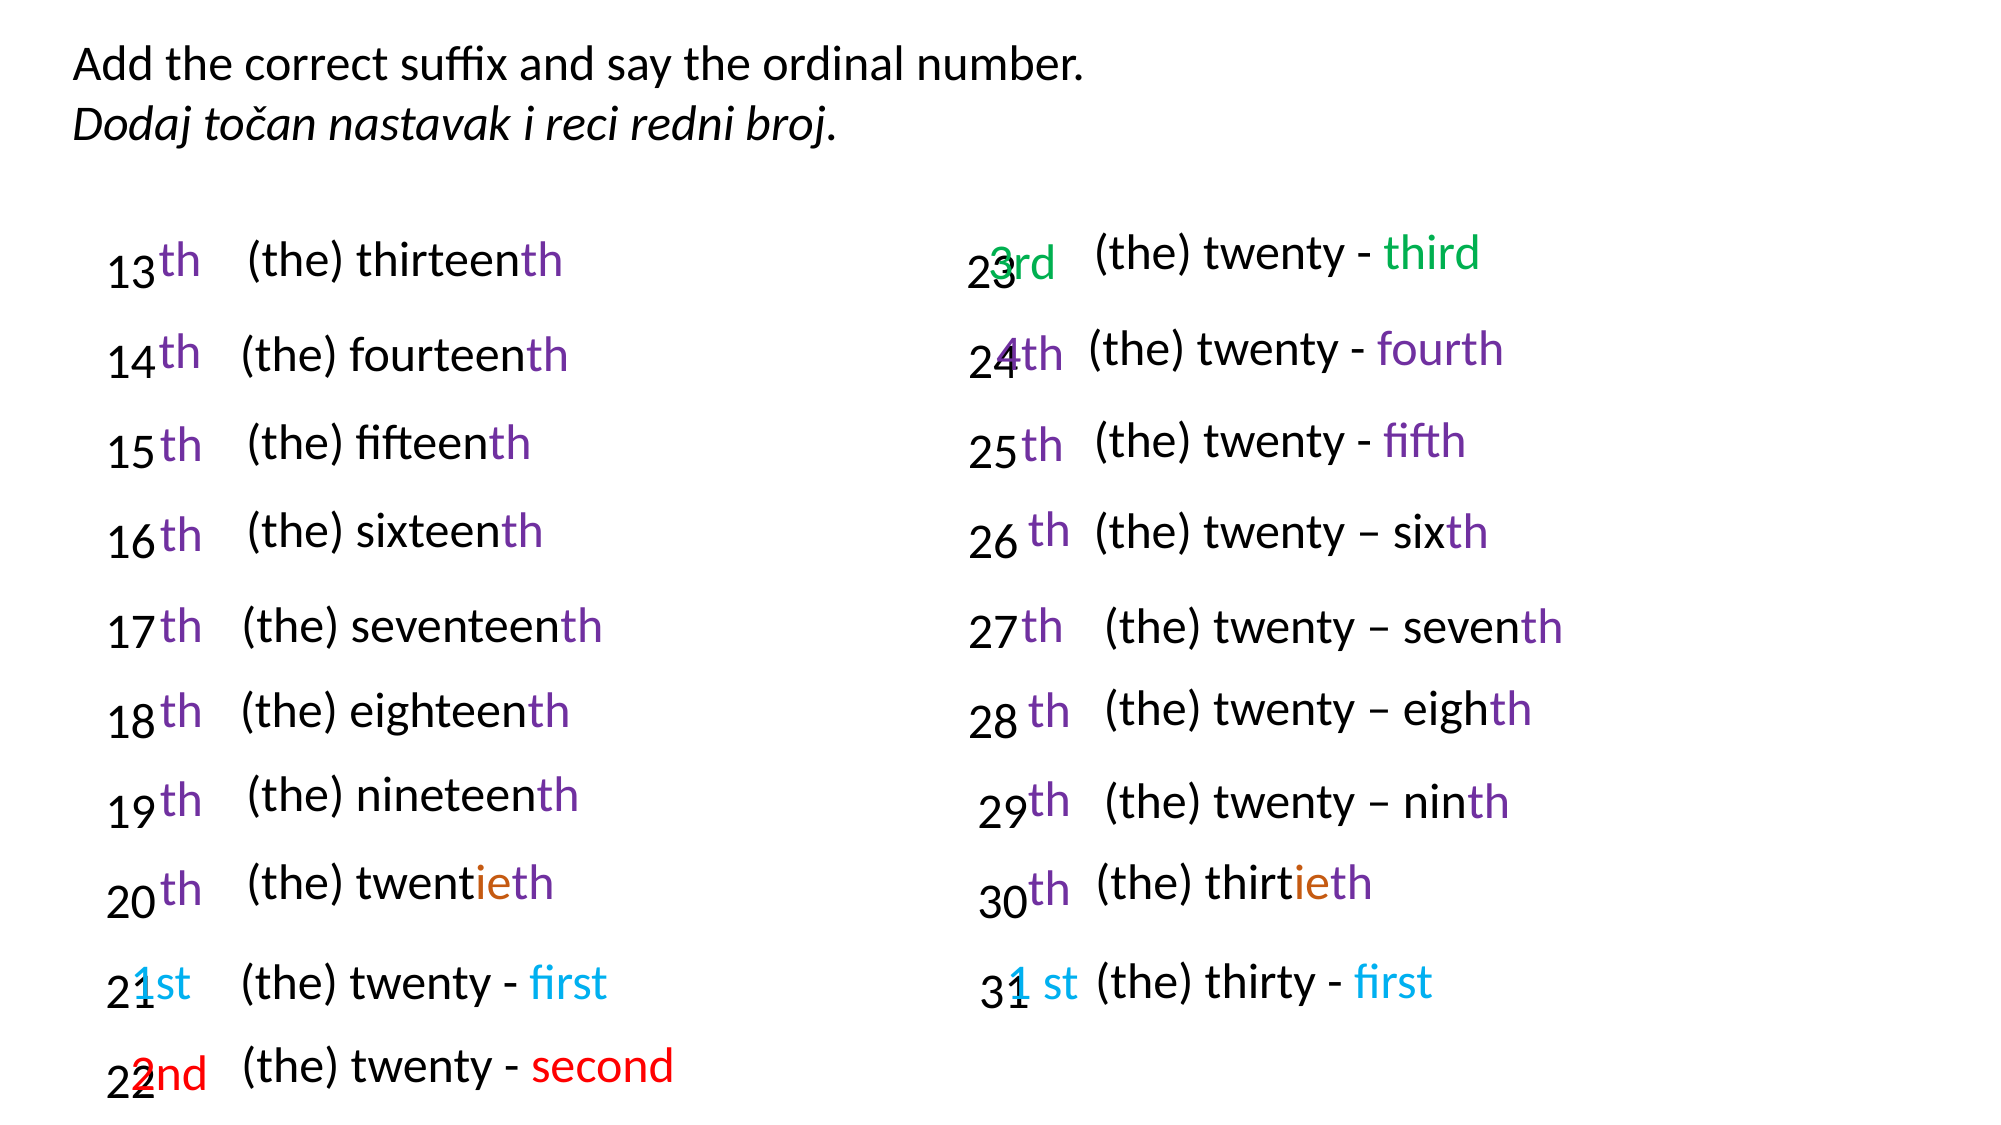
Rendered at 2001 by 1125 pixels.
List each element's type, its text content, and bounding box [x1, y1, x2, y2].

text_box th [1013, 669, 1129, 745]
text_box (the) thirty - first [1080, 940, 1703, 1016]
text_box th [145, 493, 261, 569]
text_box (the) twenty – sixth [1078, 490, 1701, 566]
text_box (the) twenty - first [224, 942, 847, 1018]
text_box (the) sixteenth [231, 490, 853, 566]
text_box (the) fourteenth [224, 314, 847, 389]
text_box (the) twenty – ninth [1088, 761, 1711, 836]
text_box (the) twentieth [231, 841, 853, 917]
text_box th [145, 759, 261, 834]
text_box 4th [981, 313, 1097, 389]
text_box (the) eighteenth [224, 670, 847, 745]
text_box 3rd [973, 222, 1089, 298]
text_box Add the correct suffix and say the ordinal number. Dodaj točan nastavak i reci redni broj. [57, 23, 1250, 159]
text_box (the) twenty - second [226, 1024, 849, 1100]
text_box th [145, 584, 226, 660]
text_box th [145, 404, 261, 480]
text_box 1st [115, 942, 224, 1018]
text_box (the) fifteenth [231, 402, 853, 477]
text_box (the) nineteenth [231, 754, 853, 830]
text_box 1 st [991, 942, 1108, 1018]
text_box (the) twenty – seventh [1088, 586, 1711, 662]
text_box (the) seventeenth [226, 584, 849, 660]
text_box (the) twenty - fourth [1072, 307, 1695, 383]
text_box (the) twenty – eighth [1088, 668, 1711, 744]
text_box 13 23 14 24 15 25 16 26 17 27 18 28 19 29 20 30 21 31 22 [90, 201, 1174, 1117]
text_box (the) twenty - fifth [1078, 399, 1701, 475]
text_box 2nd [115, 1033, 232, 1109]
text_box th [1013, 759, 1129, 834]
text_box th [145, 670, 224, 745]
text_box th [1006, 584, 1122, 660]
text_box th [145, 848, 261, 923]
text_box th [143, 311, 260, 387]
text_box th [1006, 404, 1122, 480]
text_box (the) thirtieth [1080, 841, 1703, 917]
text_box th (the) thirteenth [143, 218, 766, 294]
text_box (the) twenty - third [1078, 212, 1701, 287]
text_box th [1013, 848, 1129, 923]
text_box th [1013, 489, 1129, 565]
